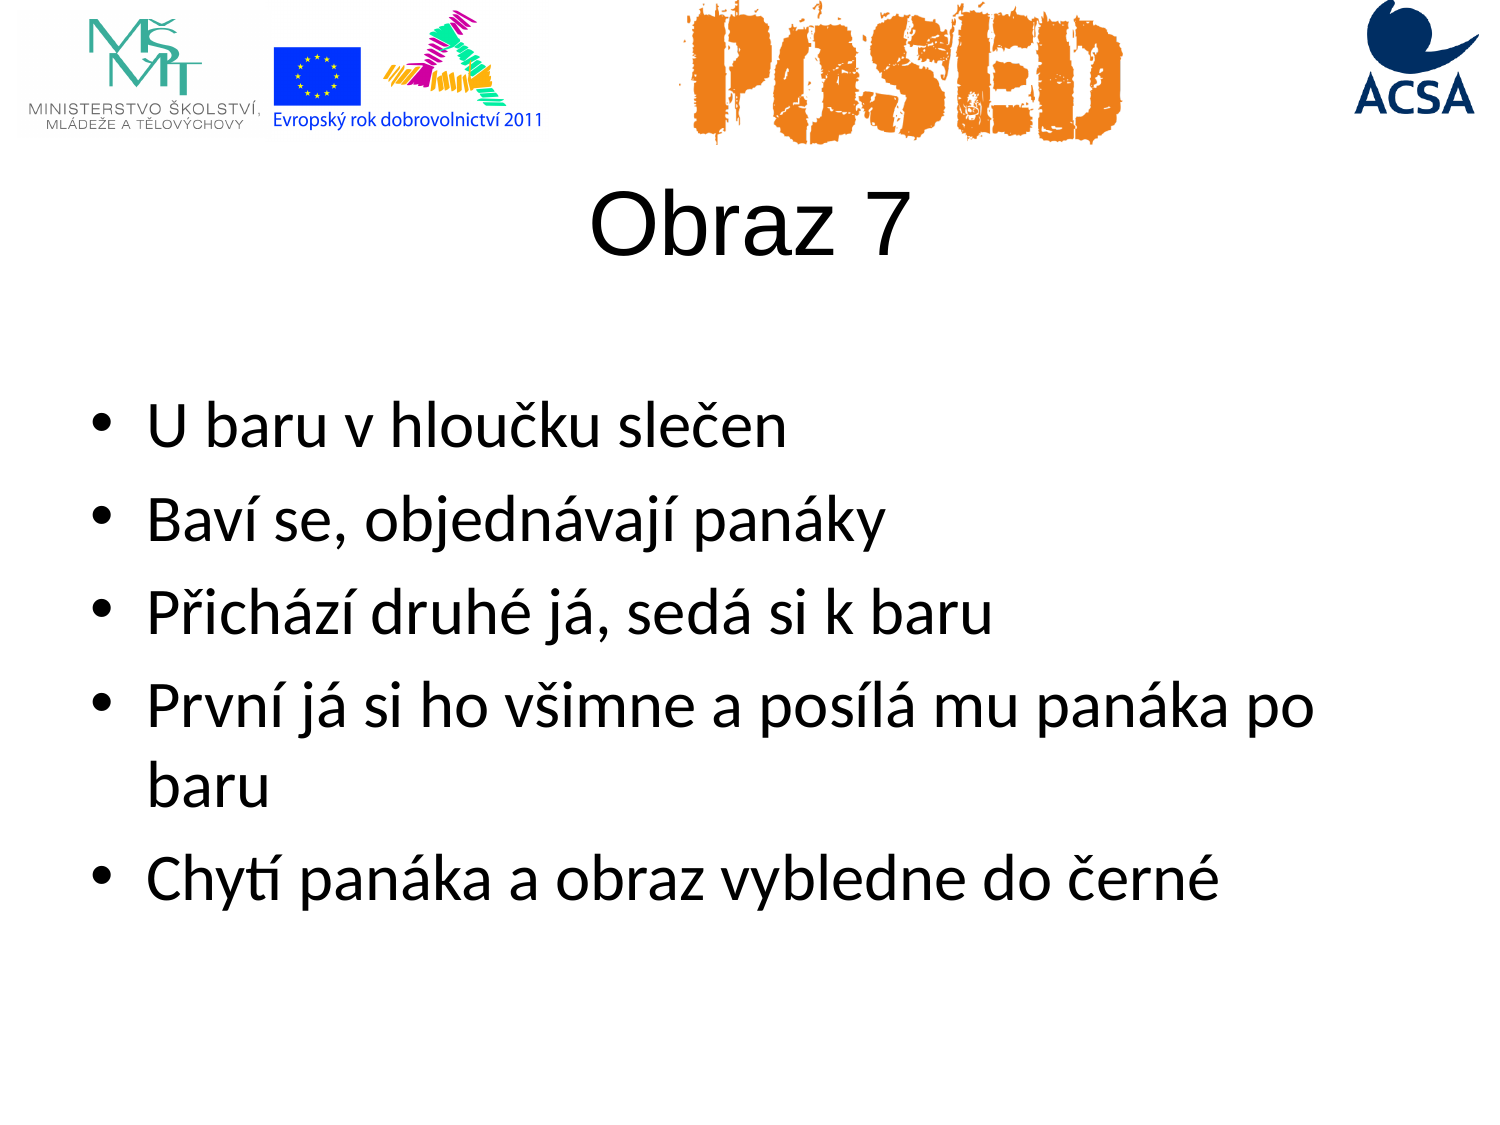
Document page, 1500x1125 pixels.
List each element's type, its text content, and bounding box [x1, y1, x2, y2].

picture [17, 0, 549, 138]
picture [679, 0, 1123, 125]
list U baru v hloučku slečen Baví se, objednávají panáky Přichází druhé já, sedá si k baru První já si ho všimne a posílá mu panáka po baru Chytí panáka a obraz vybledne do černé [74, 373, 1426, 1006]
title Obraz 7 [76, 125, 1427, 314]
picture [1354, 0, 1479, 114]
